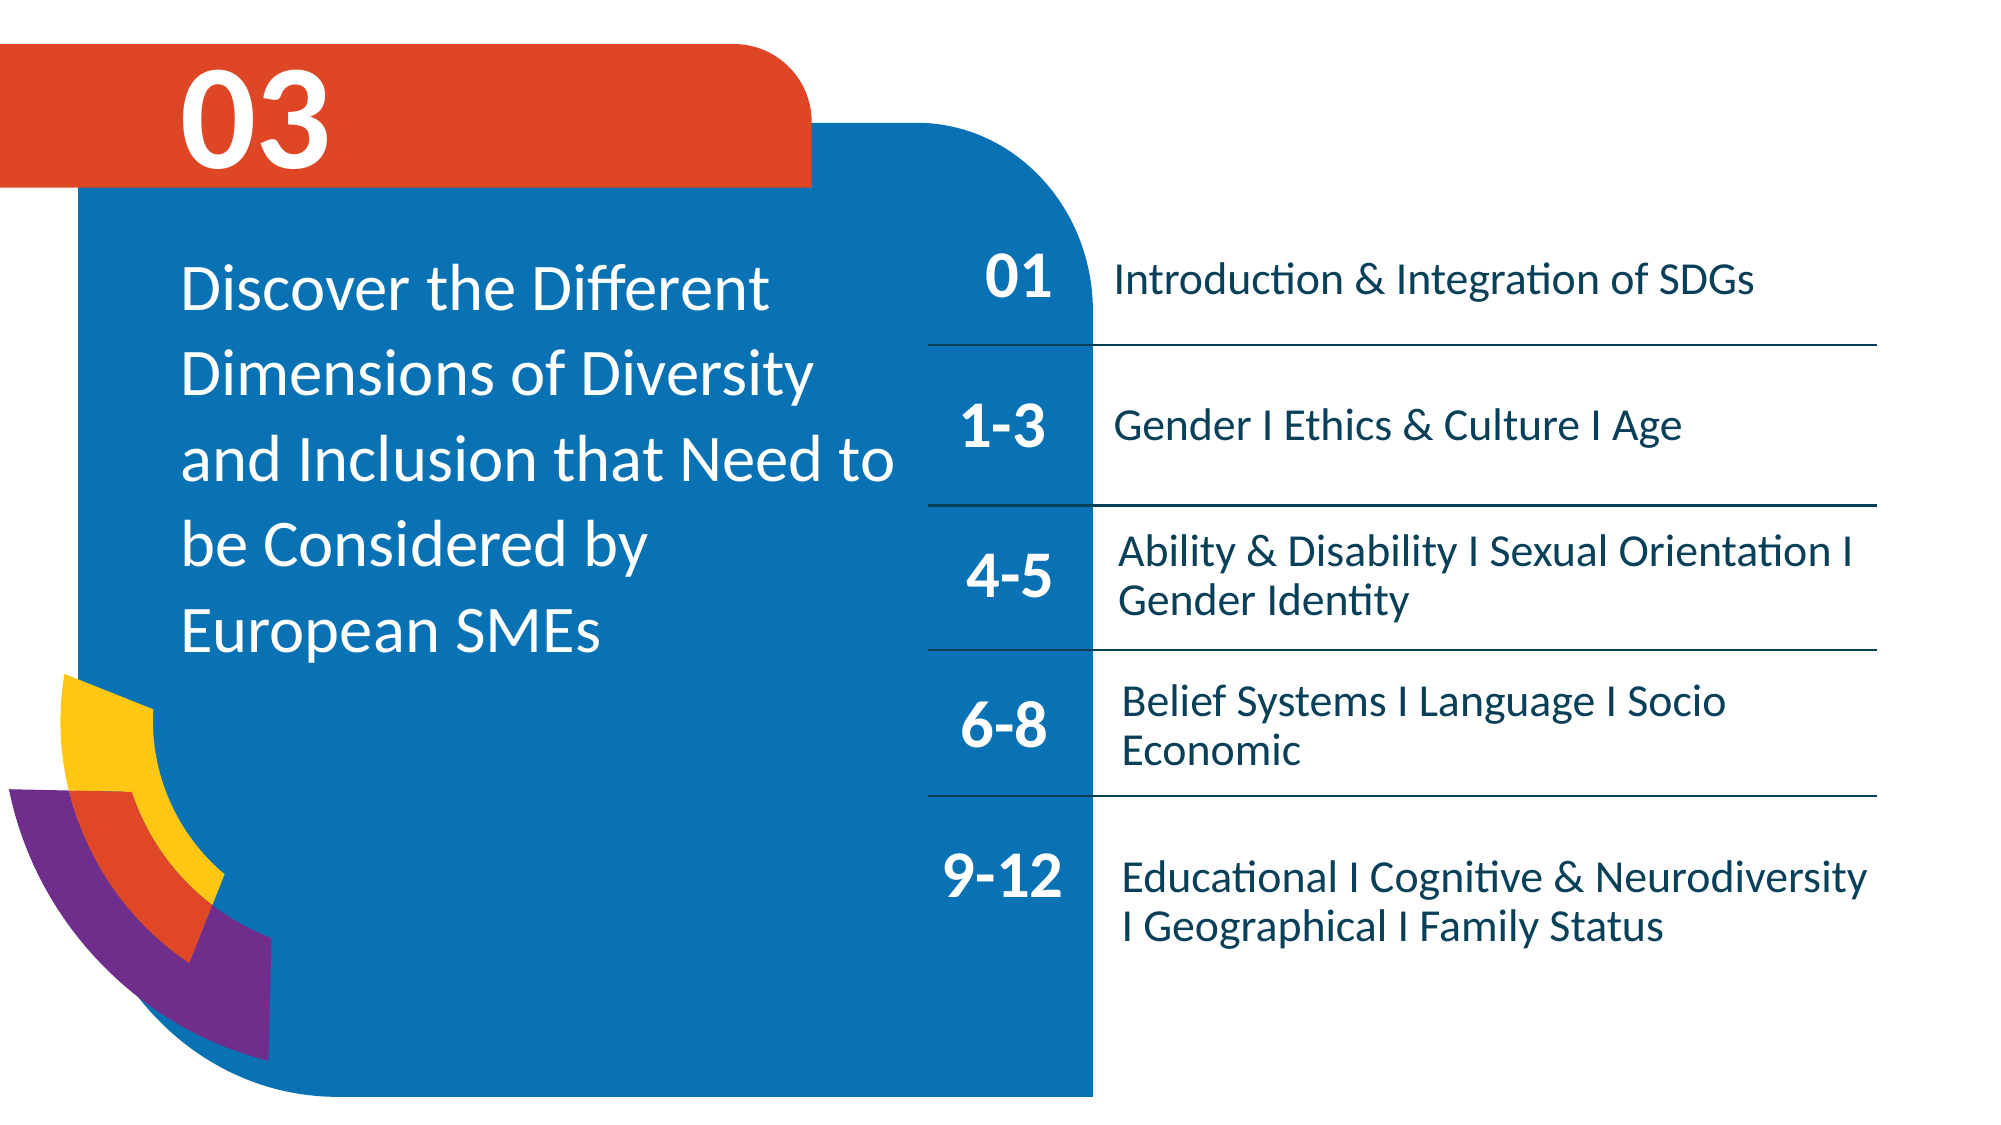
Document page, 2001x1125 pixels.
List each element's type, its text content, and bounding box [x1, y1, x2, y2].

list Educational I Cognitive & Neurodiversity I Geographical I Family Status [1106, 845, 1896, 959]
list Belief Systems I Language I Socio Economic [1106, 669, 1896, 783]
list 6-8 [924, 669, 1085, 783]
list Gender I Ethics & Culture I Age [1098, 369, 1896, 483]
list Ability & Disability I Sexual Orientation I Gender Identity [1103, 519, 1930, 633]
list 4-5 [940, 519, 1082, 633]
list 1-3 [924, 369, 1081, 483]
text_box Discover the Different Dimensions of Diversity and Inclusion that Need to be Considered by European SMEs [165, 230, 925, 442]
text_box 03 [165, 31, 505, 128]
list 01 [961, 219, 1077, 333]
list 9-12 [924, 819, 1082, 933]
list Introduction & Integration of SDGs [1098, 222, 1832, 337]
